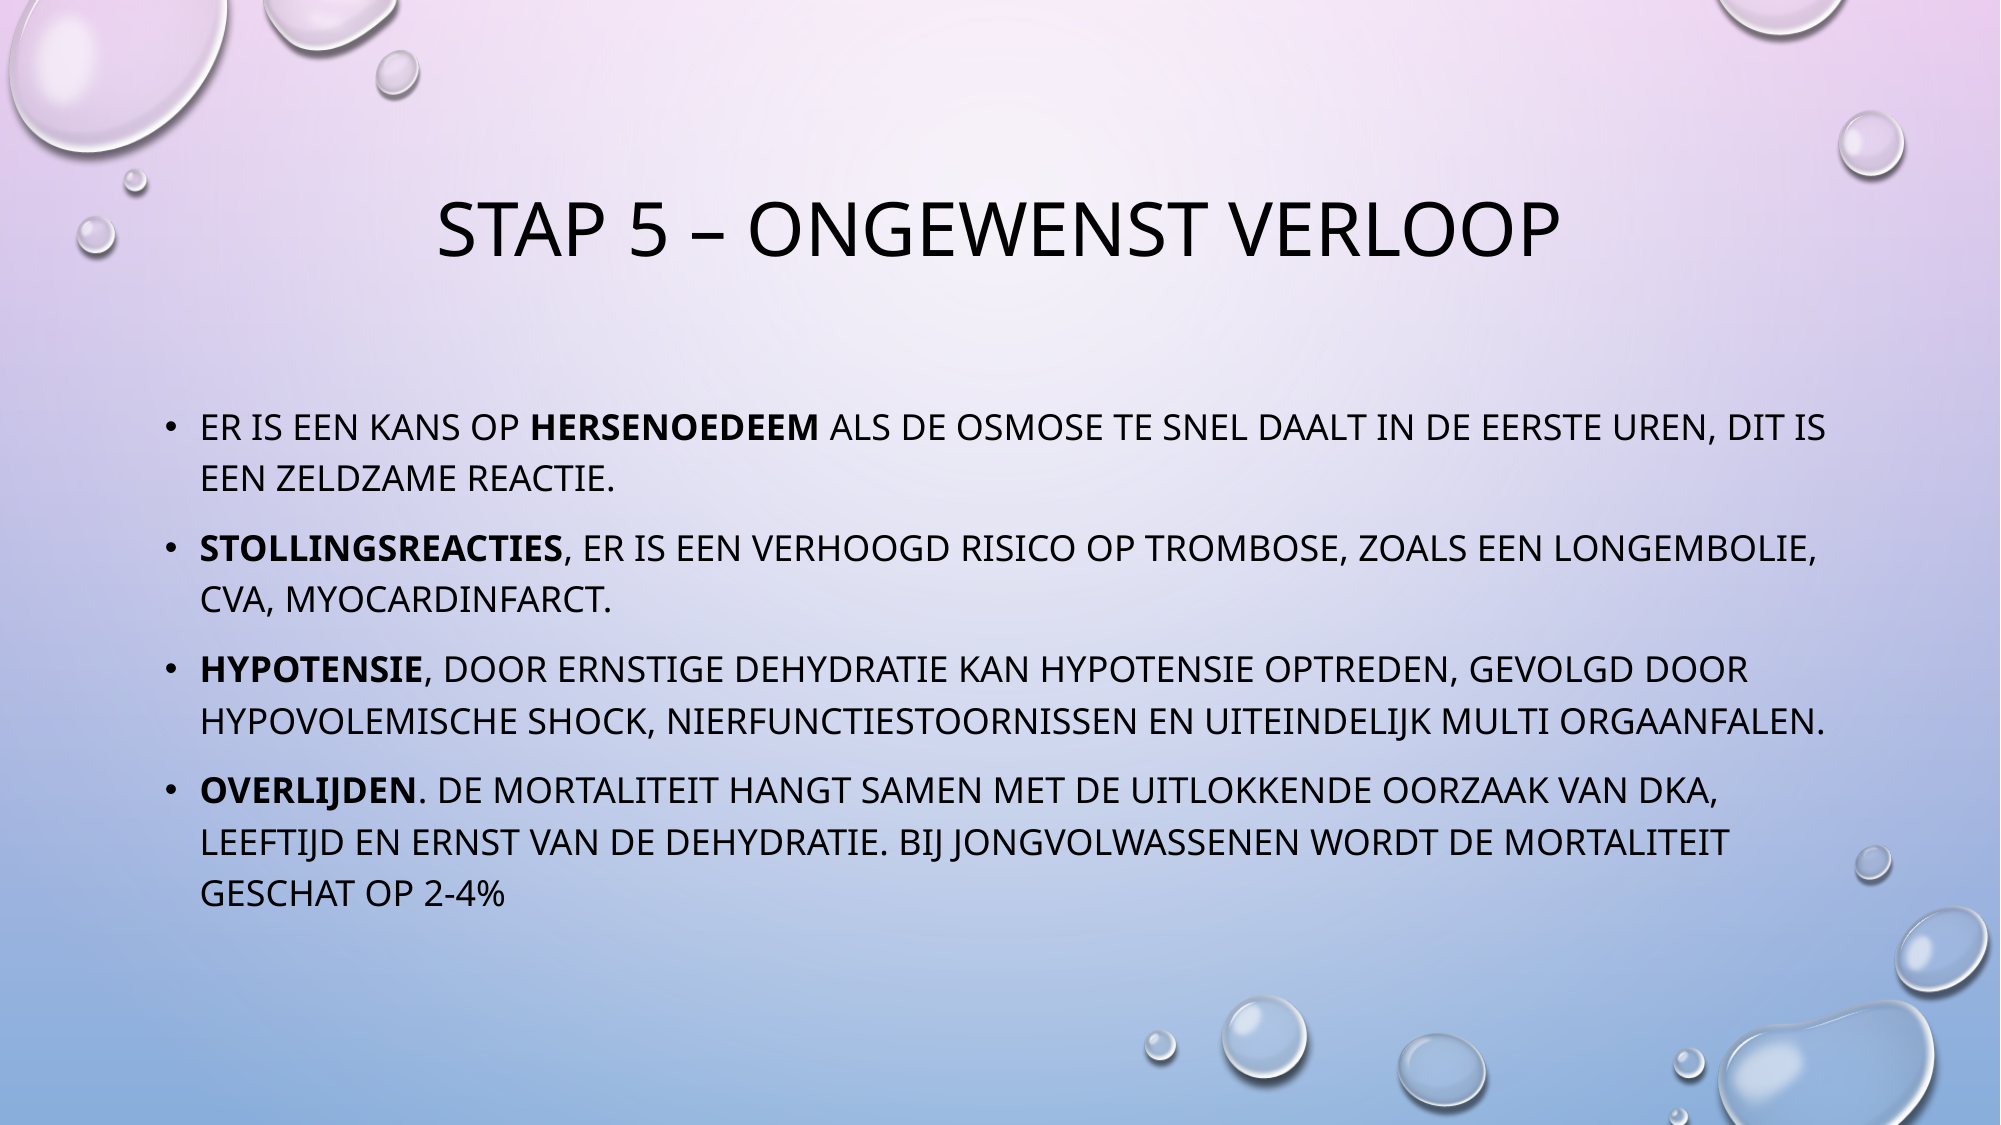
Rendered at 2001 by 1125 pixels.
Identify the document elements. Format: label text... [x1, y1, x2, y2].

list Er is een kans op hersenoedeem als de osmose te snel daalt in de eerste uren, dit is een zeldzame reactie. Stollingsreacties, er is een verhoogd risico op trombose, zoals een longembolie, CVA, myocardinfarct. Hypotensie, door ernstige dehydratie kan hypotensie optreden, gevolgd door hypovolemische shock, nierfunctiestoornissen en uiteindelijk multi orgaanfalen. Overlijden. De mortaliteit hangt samen met de uitlokkende oorzaak van DKA, leeftijd en ernst van de dehydratie. Bij jongvolwassenen wordt de mortaliteit geschat op 2-4% [149, 388, 1850, 950]
picture [0, 0, 2000, 1125]
title Stap 5 – ongewenst verloop [149, 101, 1851, 364]
